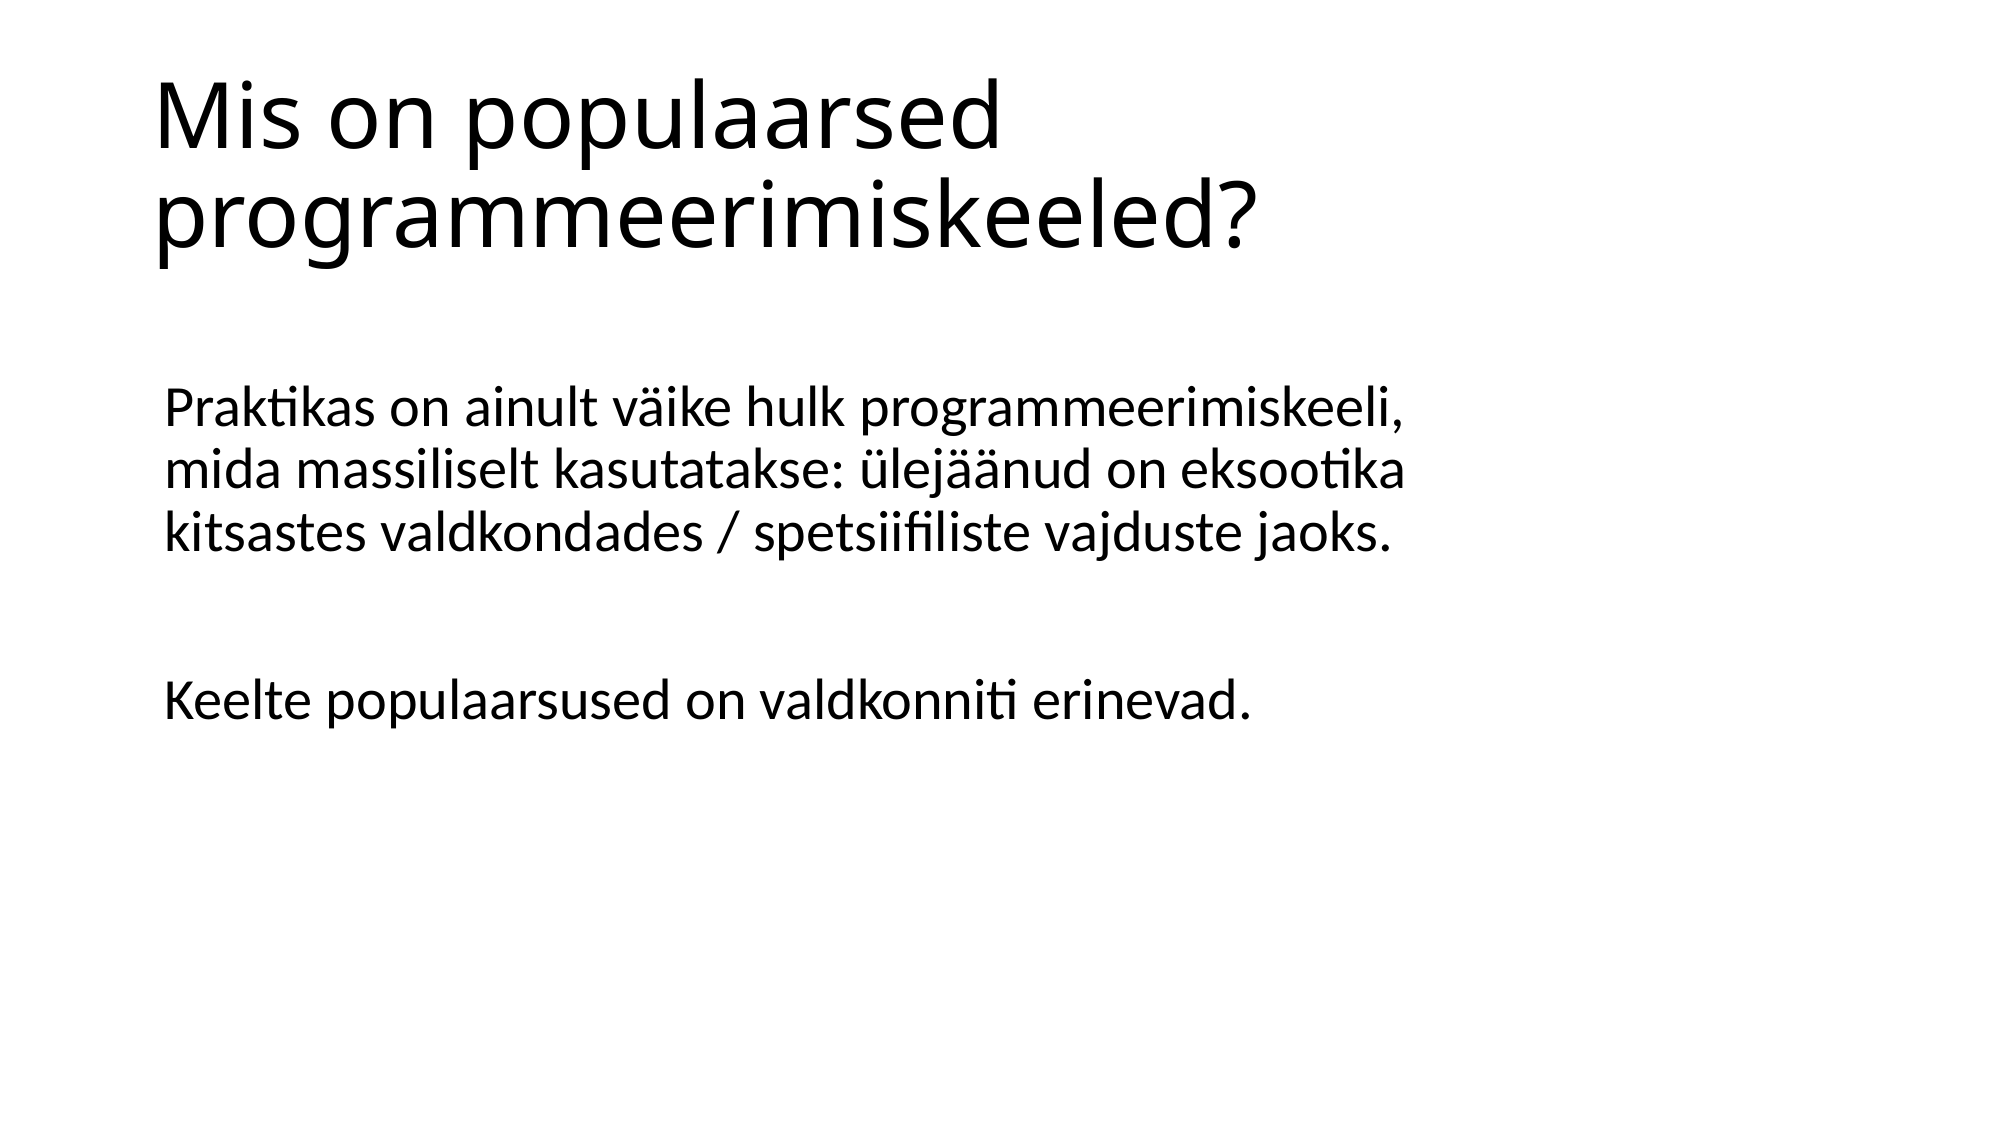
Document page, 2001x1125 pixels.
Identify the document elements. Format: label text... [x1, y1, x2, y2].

list Praktikas on ainult väike hulk programmeerimiskeeli, mida massiliselt kasutatakse: ülejäänud on eksootika kitsastes valdkondades / spetsiifiliste vajduste jaoks. Keelte populaarsused on valdkonniti erinevad. [149, 277, 1500, 1020]
title Mis on populaarsed programmeerimiskeeled? [137, 59, 1863, 278]
